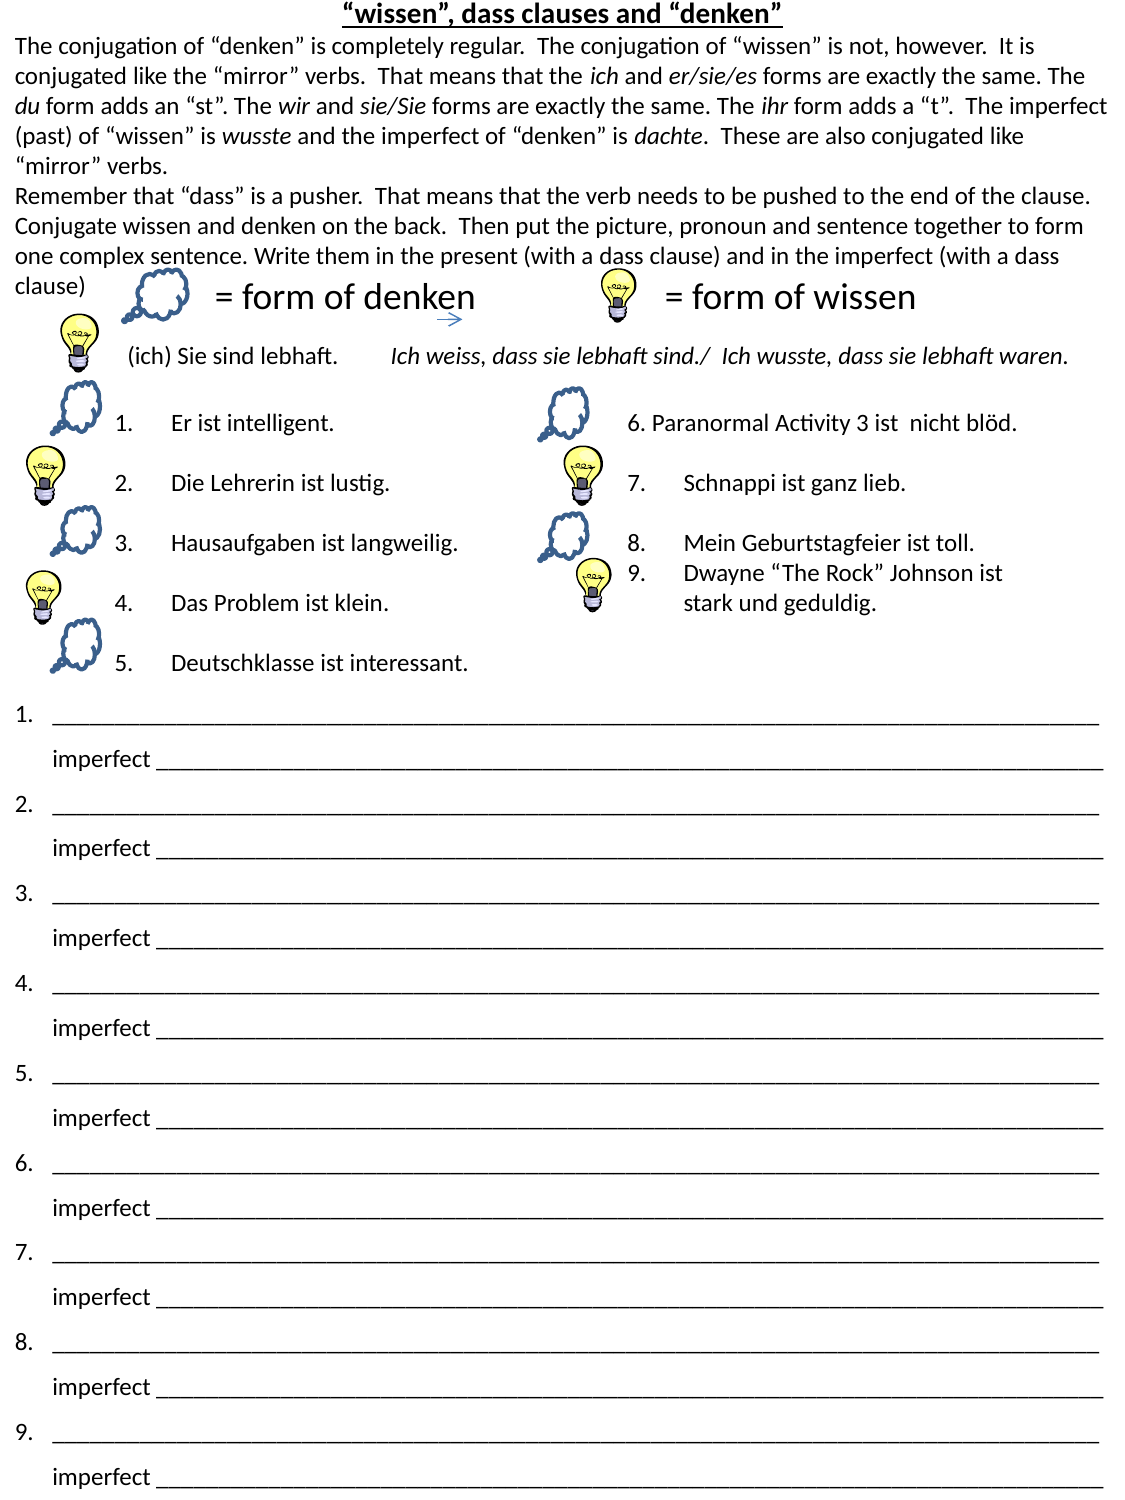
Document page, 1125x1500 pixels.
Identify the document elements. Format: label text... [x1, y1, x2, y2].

text_box [49, 382, 99, 437]
picture [59, 312, 101, 374]
text_box ____________________________________________________________________________________ imperfect ____________________________________________________________________________ ____________________________________________________________________________________ imperfect ____________________________________________________________________________ ____________________________________________________________________________________ imperfect ____________________________________________________________________________ ____________________________________________________________________________________ imperfect ____________________________________________________________________________ ____________________________________________________________________________________ imperfect ____________________________________________________________________________ ____________________________________________________________________________________ imperfect ____________________________________________________________________________ ____________________________________________________________________________________ imperfect ____________________________________________________________________________ ____________________________________________________________________________________ imperfect ____________________________________________________________________________ ____________________________________________________________________________________ imperfect ____________________________________________________________________________ ____________________________________________________________________________________ imperfect ____________________________________________________________________________ [0, 674, 1125, 1500]
picture [24, 569, 63, 626]
text_box = form of denken [199, 264, 513, 325]
picture [24, 444, 67, 508]
picture [599, 266, 638, 324]
text_box (ich) Sie sind lebhaft. Ich weiss, dass sie lebhaft sind./ Ich wusste, dass sie lebhaft waren. [112, 331, 1088, 407]
text_box Er ist intelligent. Die Lehrerin ist lustig. Hausaufgaben ist langweilig. Das Problem ist klein. Deutschklasse ist interessant. [99, 369, 550, 674]
picture [562, 444, 605, 508]
text_box [49, 505, 99, 557]
text_box [121, 267, 190, 325]
picture [574, 556, 613, 614]
text_box “wissen”, dass clauses and “denken” The conjugation of “denken” is completely regular. The conjugation of “wissen” is not, however. It is conjugated like the “mirror” verbs. That means that the ich and er/sie/es forms are exactly the same. The du form adds an “st”. The wir and sie/Sie forms are exactly the same. The ihr form adds a “t”. The imperfect (past) of “wissen” is wusste and the imperfect of “denken” is dachte. These are also conjugated like “mirror” verbs. Remember that “dass” is a pusher. That means that the verb needs to be pushed to the end of the clause. Conjugate wissen and denken on the back. Then put the picture, pronoun and sentence together to form one complex sentence. Write them in the present (with a dass clause) and in the imperfect (with a dass clause) [0, 0, 1125, 352]
text_box 6. Paranormal Activity 3 ist nicht blöd. Schnappi ist ganz lieb. Mein Geburtstagfeier ist toll. Dwayne “The Rock” Johnson ist stark und geduldig. [612, 369, 1063, 624]
text_box = form of wissen [649, 264, 963, 325]
text_box [537, 514, 590, 564]
text_box [49, 617, 103, 674]
text_box [537, 386, 590, 443]
